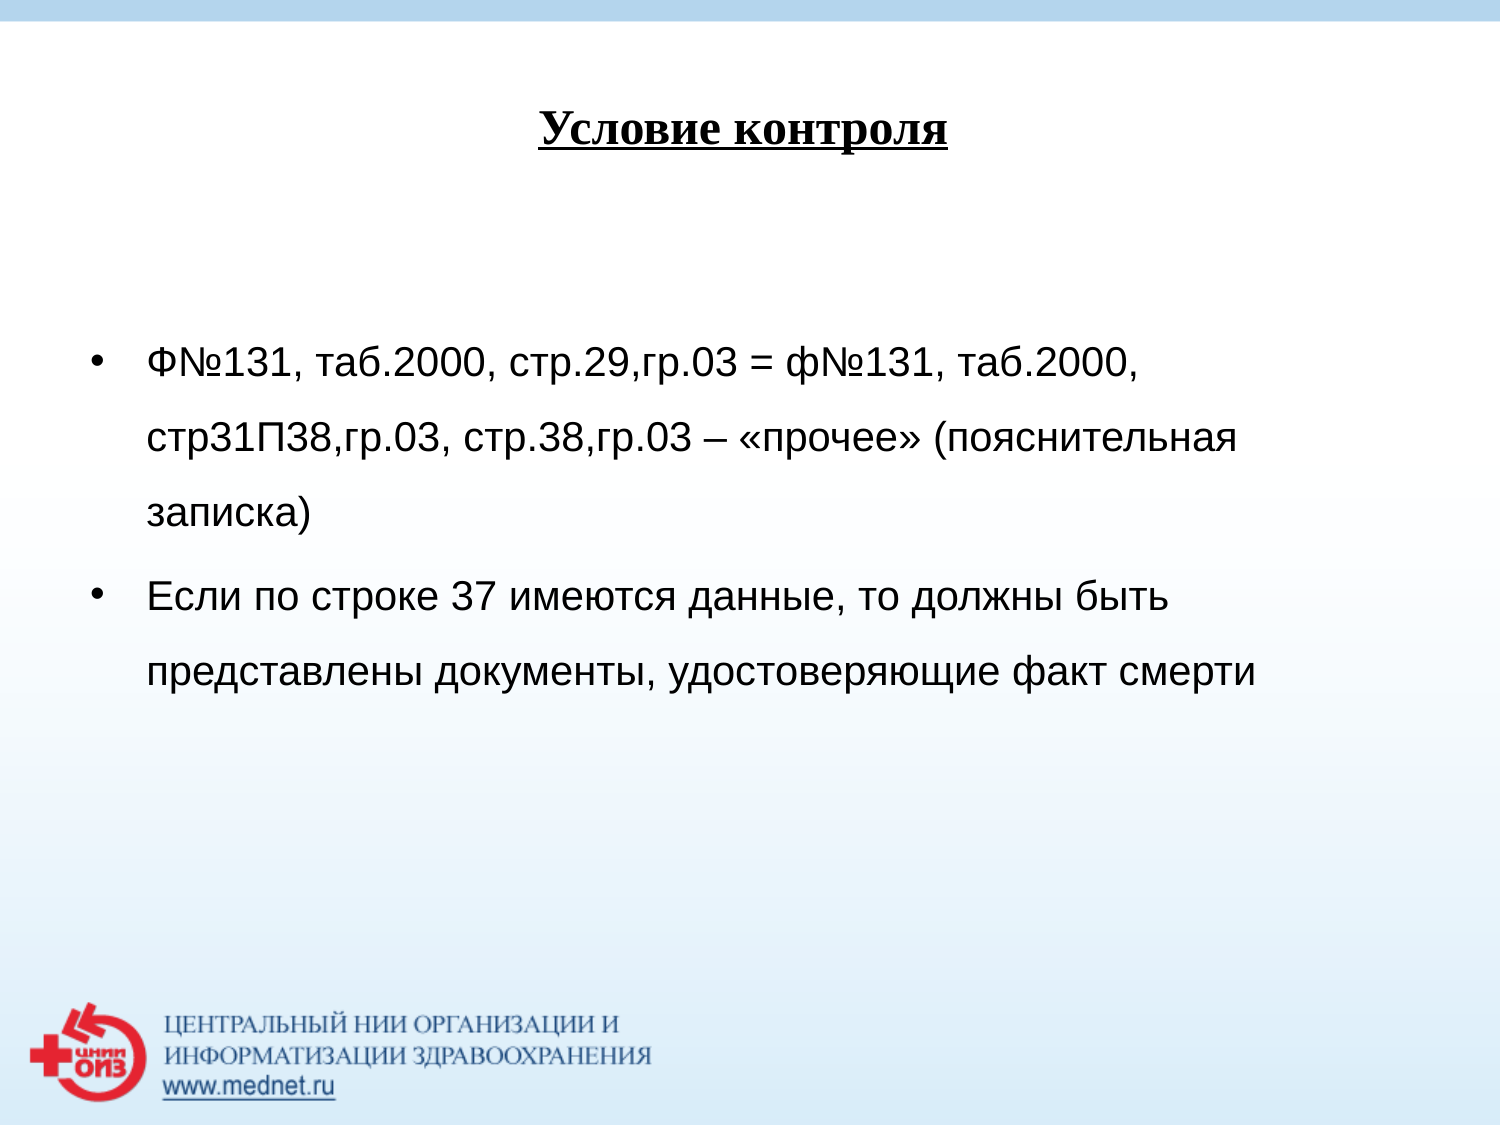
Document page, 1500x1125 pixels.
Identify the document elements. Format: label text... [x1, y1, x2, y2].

list Ф№131, таб.2000, стр.29,гр.03 = ф№131, таб.2000, стр31П38,гр.03, стр.38,гр.03 – «прочее» (пояснительная записка) Если по строке 37 имеются данные, то должны быть представлены документы, удостоверяющие факт смерти [75, 302, 1412, 965]
title Условие контроля [75, 66, 1412, 233]
picture [0, 0, 1500, 1125]
